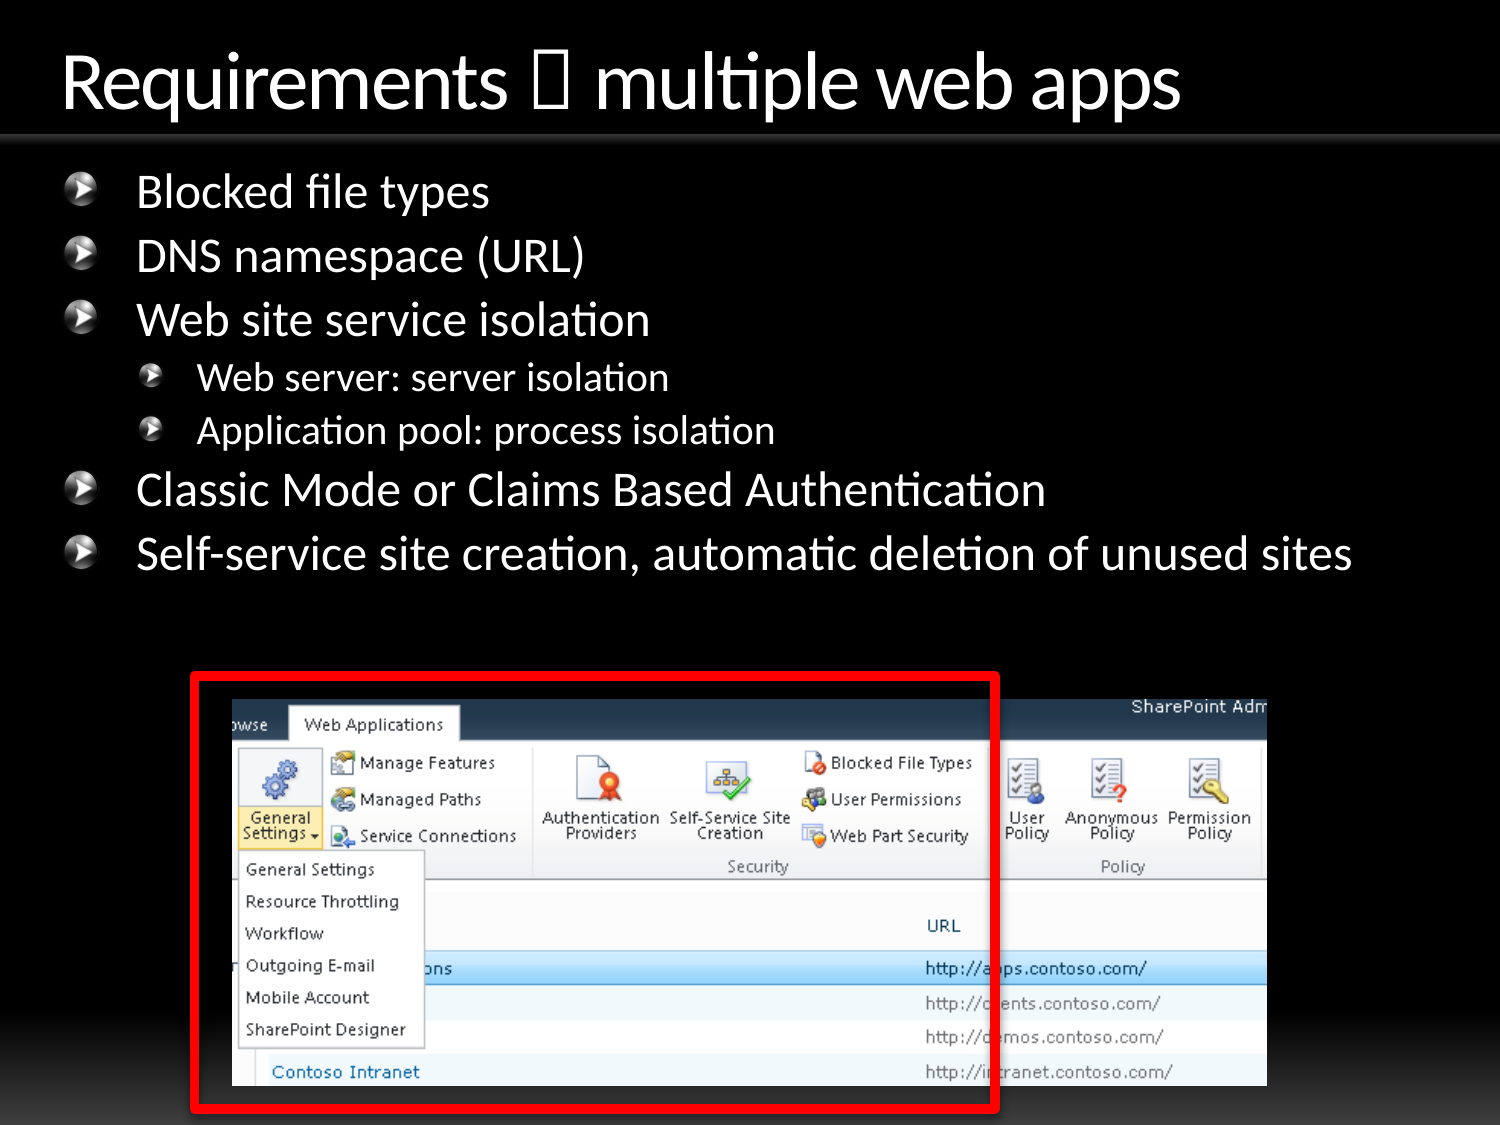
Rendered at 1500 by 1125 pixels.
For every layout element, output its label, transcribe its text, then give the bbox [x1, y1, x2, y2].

picture [60, 530, 102, 573]
picture [60, 167, 102, 210]
picture [60, 231, 102, 274]
picture [60, 466, 102, 509]
text_box [194, 676, 996, 1110]
title Requirements  multiple web apps [60, 37, 1440, 129]
list Blocked file types DNS namespace (URL) Web site service isolation Web server: server isolation Application pool: process isolation Classic Mode or Claims Based Authentication Self-service site creation, automatic deletion of unused sites [60, 164, 1440, 864]
picture [60, 295, 102, 338]
picture [136, 360, 166, 390]
picture [136, 413, 166, 444]
picture [232, 698, 1268, 1087]
